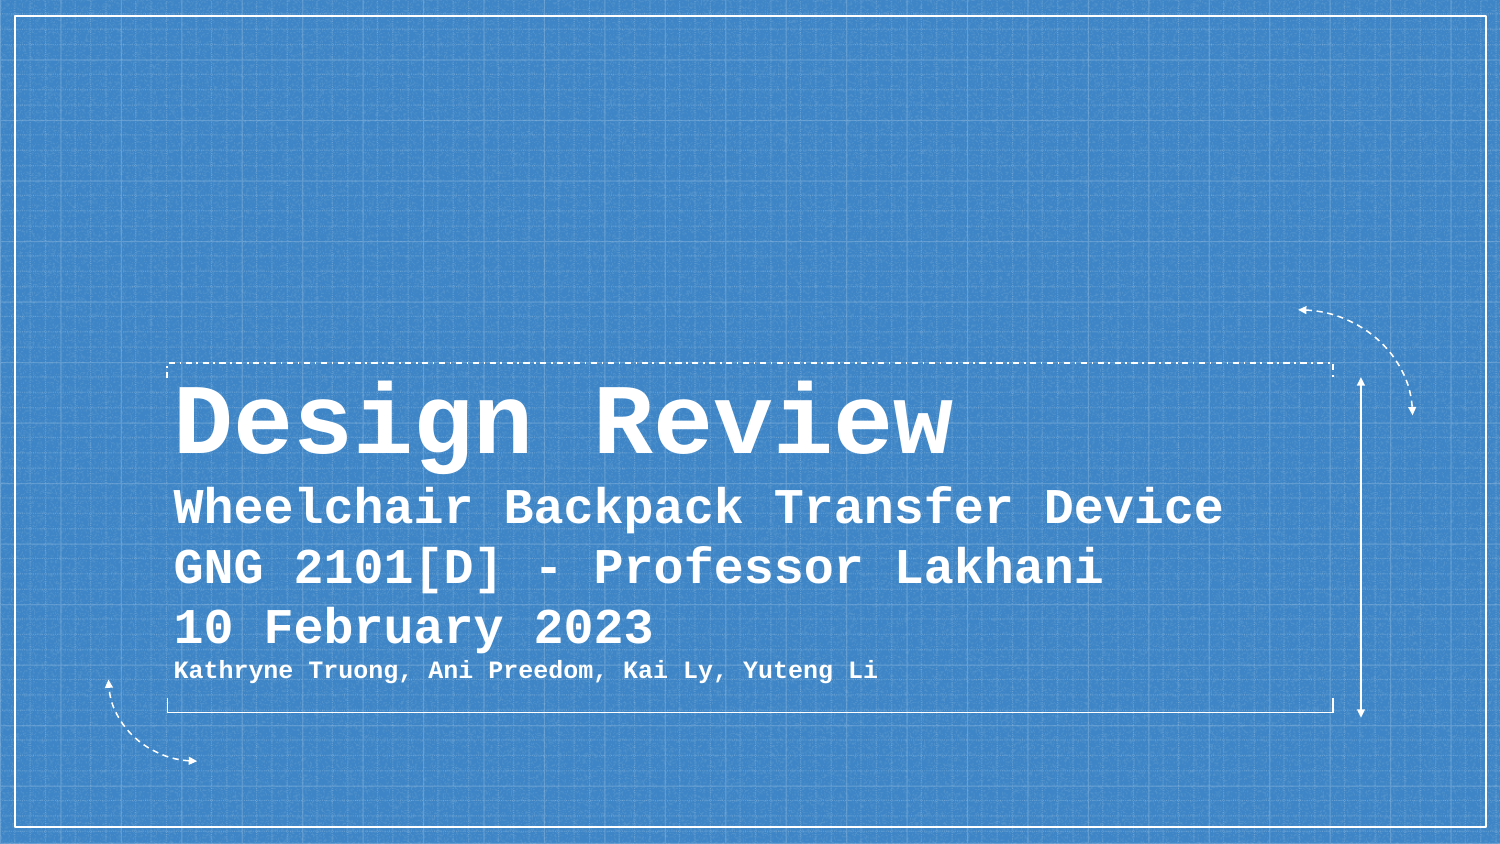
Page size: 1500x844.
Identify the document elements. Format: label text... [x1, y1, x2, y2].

picture [0, 0, 1500, 844]
title Design Review Wheelchair Backpack Transfer Device GNG 2101[D] - Professor Lakhani 10 February 2023 Kathryne Truong, Ani Preedom, Kai Ly, Yuteng Li [158, 508, 1342, 699]
